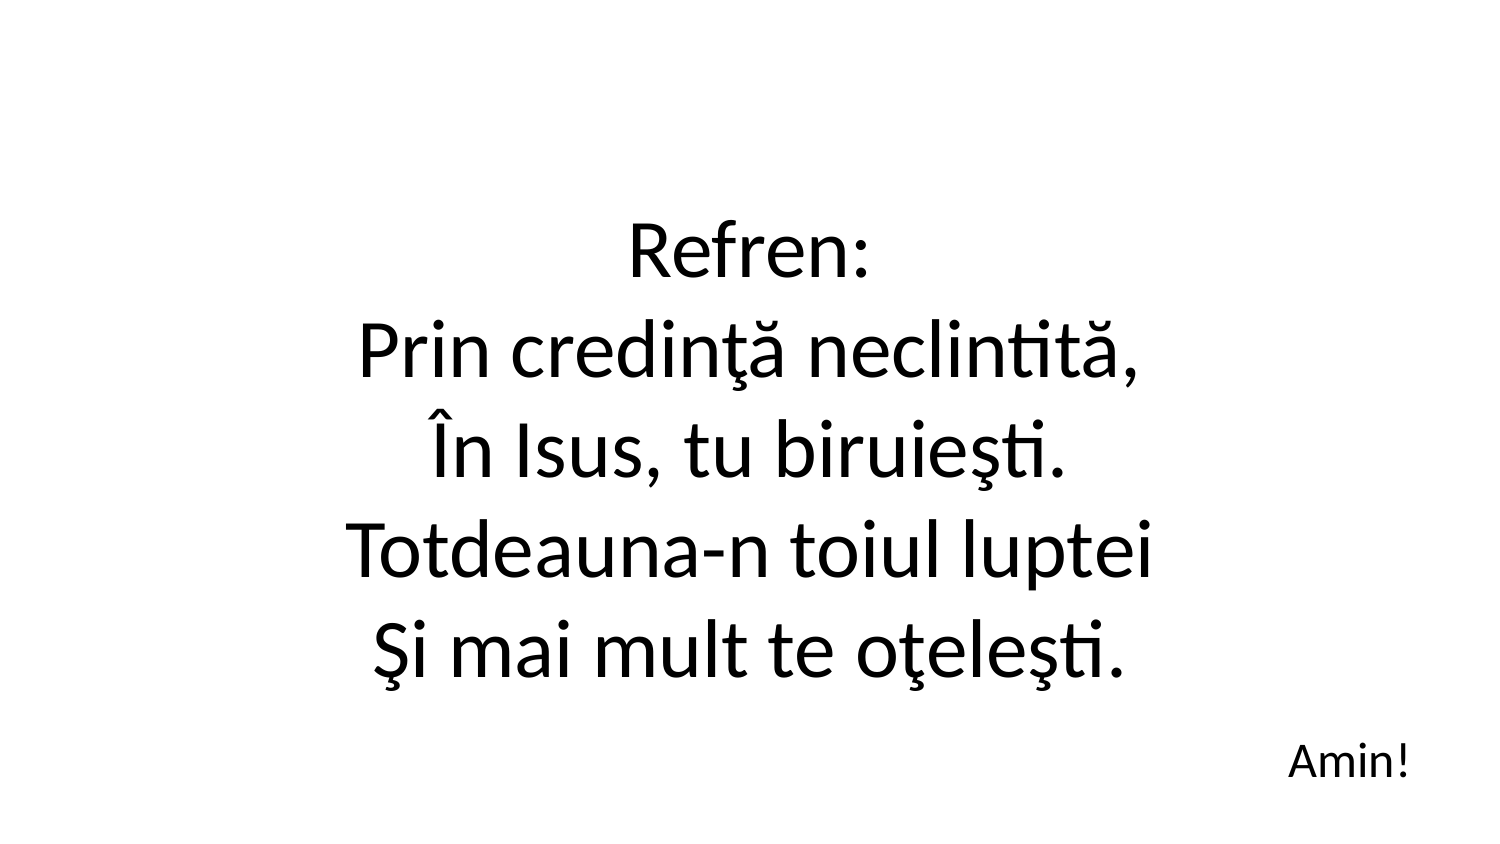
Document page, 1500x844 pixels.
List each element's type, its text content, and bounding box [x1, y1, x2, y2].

text_box Refren: Prin credinţă neclintită, În Isus, tu biruieşti. Totdeauna-n toiul luptei Şi mai mult te oţeleşti. [330, 142, 1170, 702]
text_box Amin! [1273, 674, 1427, 795]
